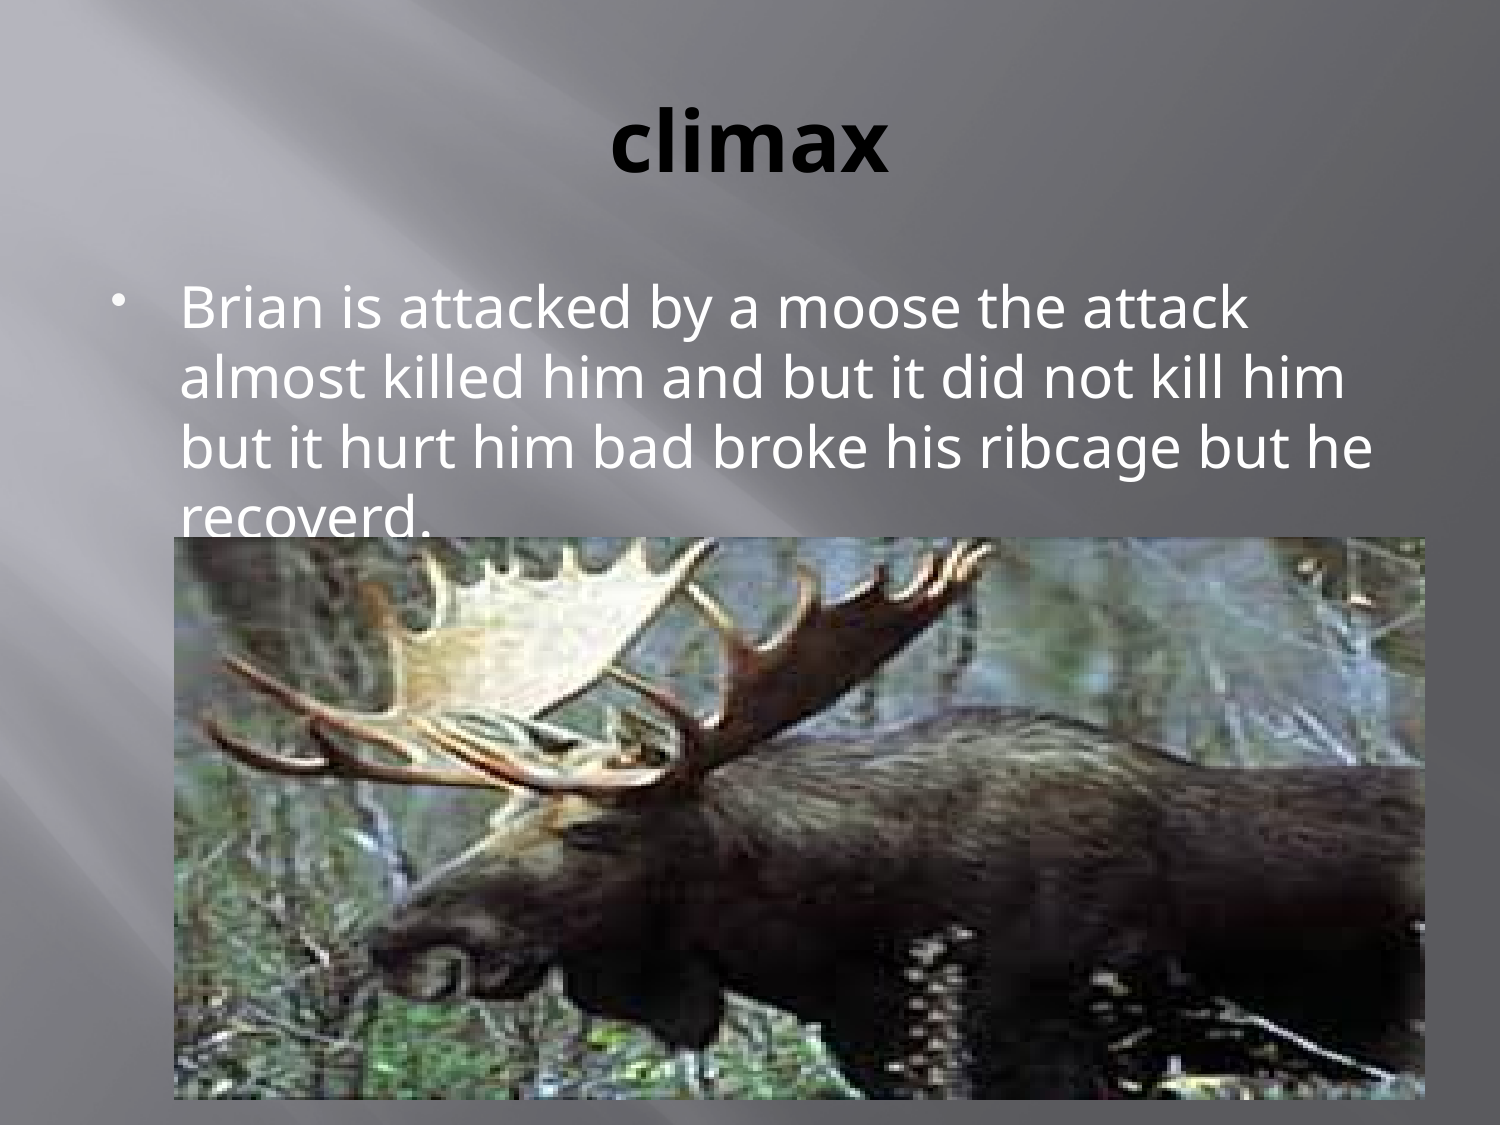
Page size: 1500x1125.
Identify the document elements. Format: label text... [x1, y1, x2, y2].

picture [174, 537, 1426, 1101]
title climax [75, 45, 1425, 233]
list Brian is attacked by a moose the attack almost killed him and but it did not kill him but it hurt him bad broke his ribcage but he recoverd. [75, 262, 1425, 1035]
